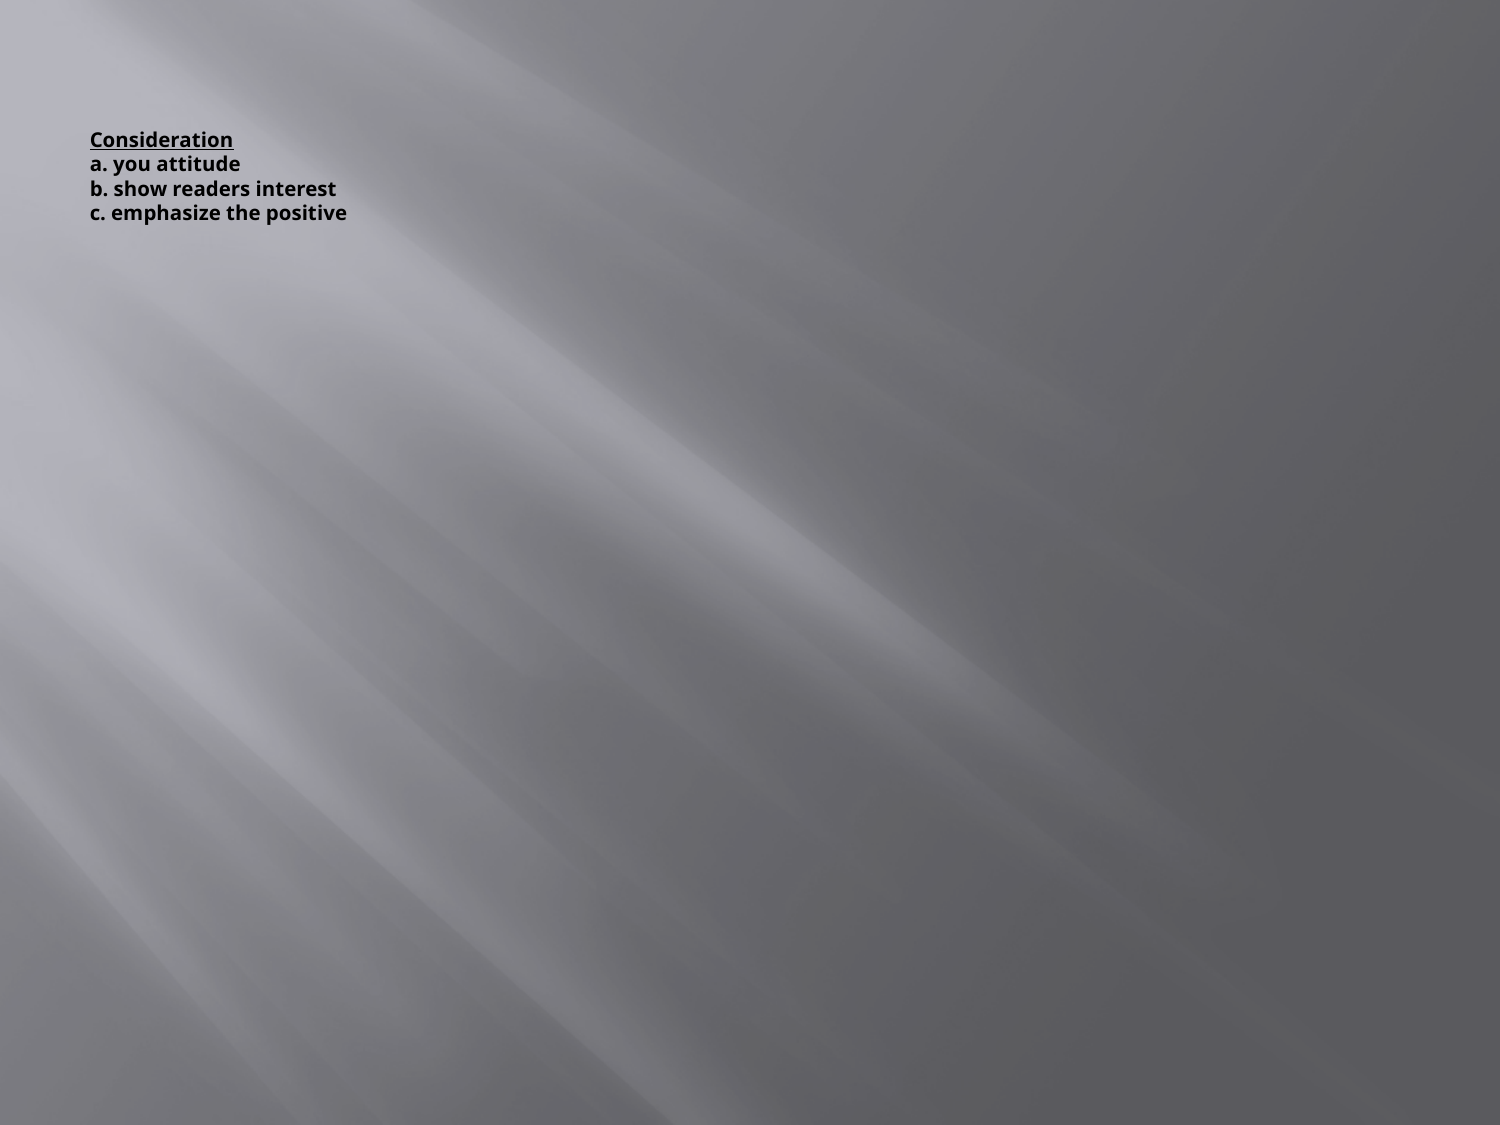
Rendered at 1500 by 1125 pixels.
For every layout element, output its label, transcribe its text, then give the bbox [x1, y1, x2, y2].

title Consideration a. you attitude b. show readers interest c. emphasize the positive [75, 45, 1425, 233]
